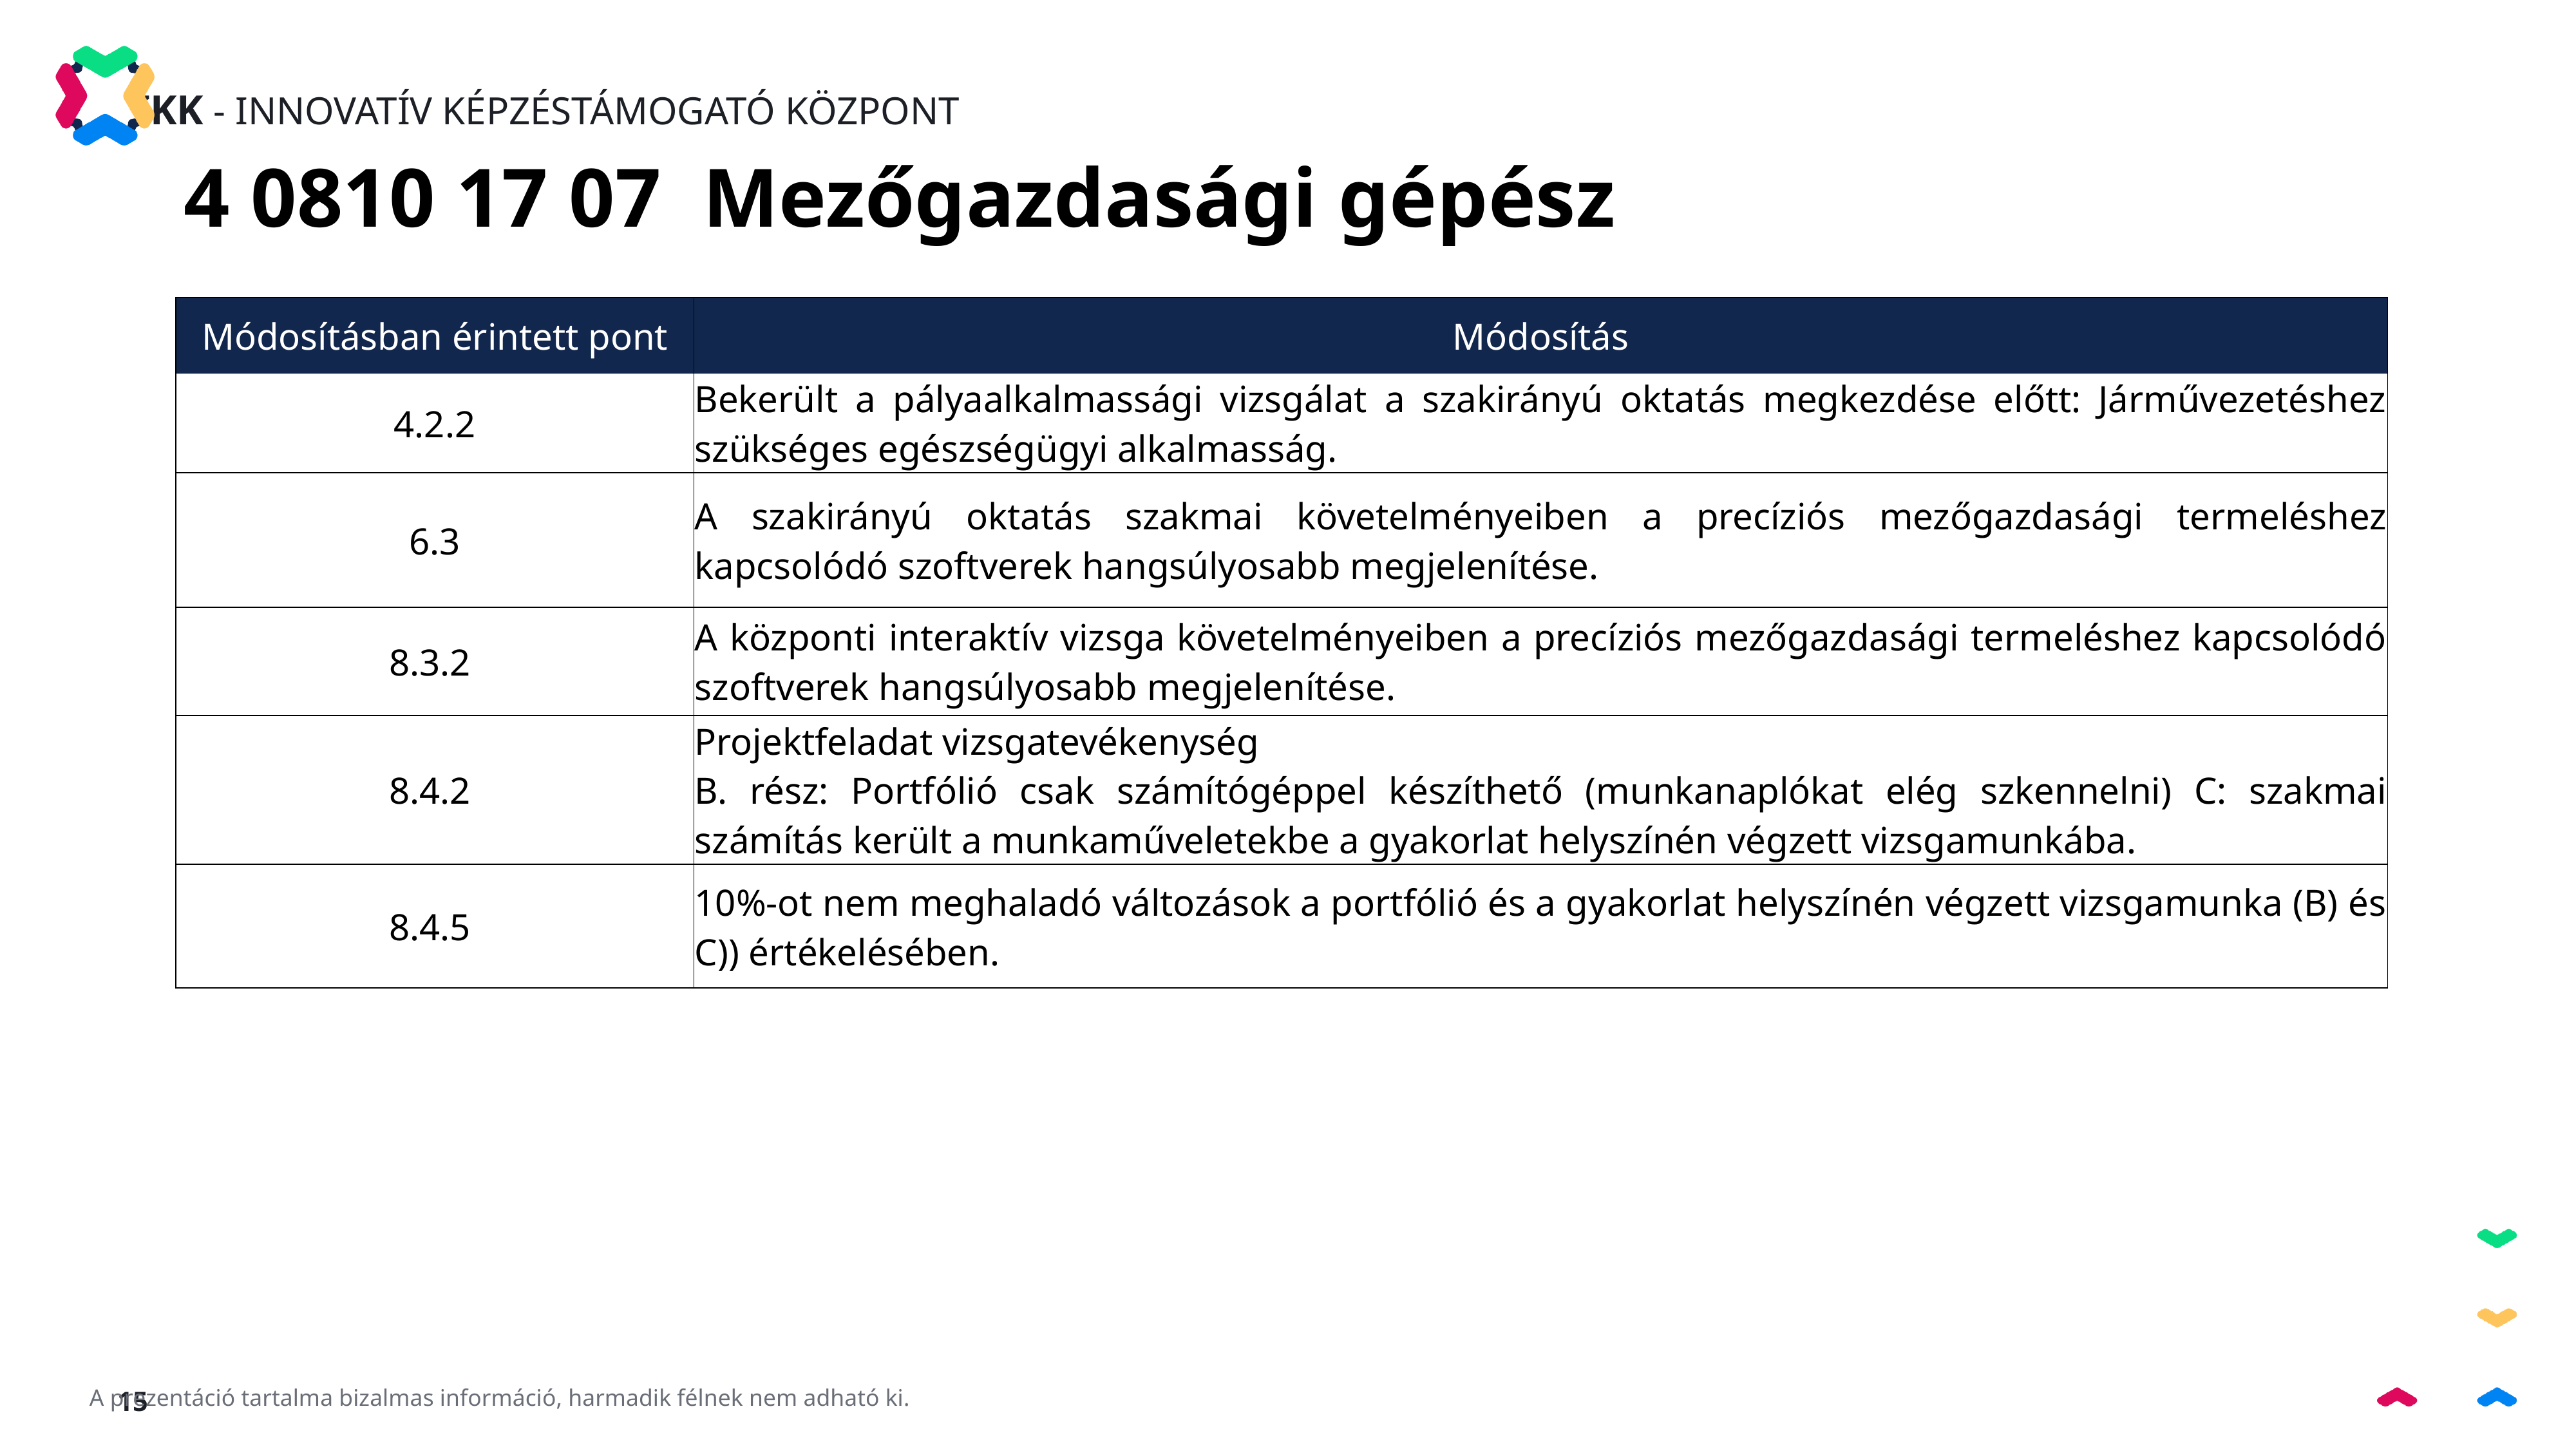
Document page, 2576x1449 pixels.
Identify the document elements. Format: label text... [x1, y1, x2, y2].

picture [55, 46, 155, 146]
table_header Módosításban érintett pont [176, 298, 694, 373]
table_cell 4.2.2 [176, 374, 694, 472]
table_cell 8.3.2 [176, 608, 694, 715]
table_cell 8.4.2 [176, 716, 694, 864]
table_header Módosítás [694, 298, 2387, 373]
list 4 0810 17 07 Mezőgazdasági gépész [184, 146, 2344, 224]
table_cell 6.3 [176, 473, 694, 607]
table_cell 10%-ot nem meghaladó változások a portfólió és a gyakorlat helyszínén végzett vizsgamunka (B) és C)) értékelésében. [694, 865, 2387, 987]
table_cell A szakirányú oktatás szakmai követelményeiben a precíziós mezőgazdasági termeléshez kapcsolódó szoftverek hangsúlyosabb megjelenítése. [694, 473, 2387, 607]
table_cell A központi interaktív vizsga követelményeiben a precíziós mezőgazdasági termeléshez kapcsolódó szoftverek hangsúlyosabb megjelenítése. [694, 608, 2387, 715]
table_cell Projektfeladat vizsgatevékenység B. rész: Portfólió csak számítógéppel készíthető (munkanaplókat elég szkennelni) C: szakmai számítás került a munkaműveletekbe a gyakorlat helyszínén végzett vizsgamunkába. [694, 716, 2387, 864]
picture [2377, 1229, 2517, 1406]
table_cell 8.4.5 [176, 865, 694, 987]
table_cell Bekerült a pályaalkalmassági vizsgálat a szakirányú oktatás megkezdése előtt: Járművezetéshez szükséges egészségügyi alkalmasság. [694, 374, 2387, 472]
